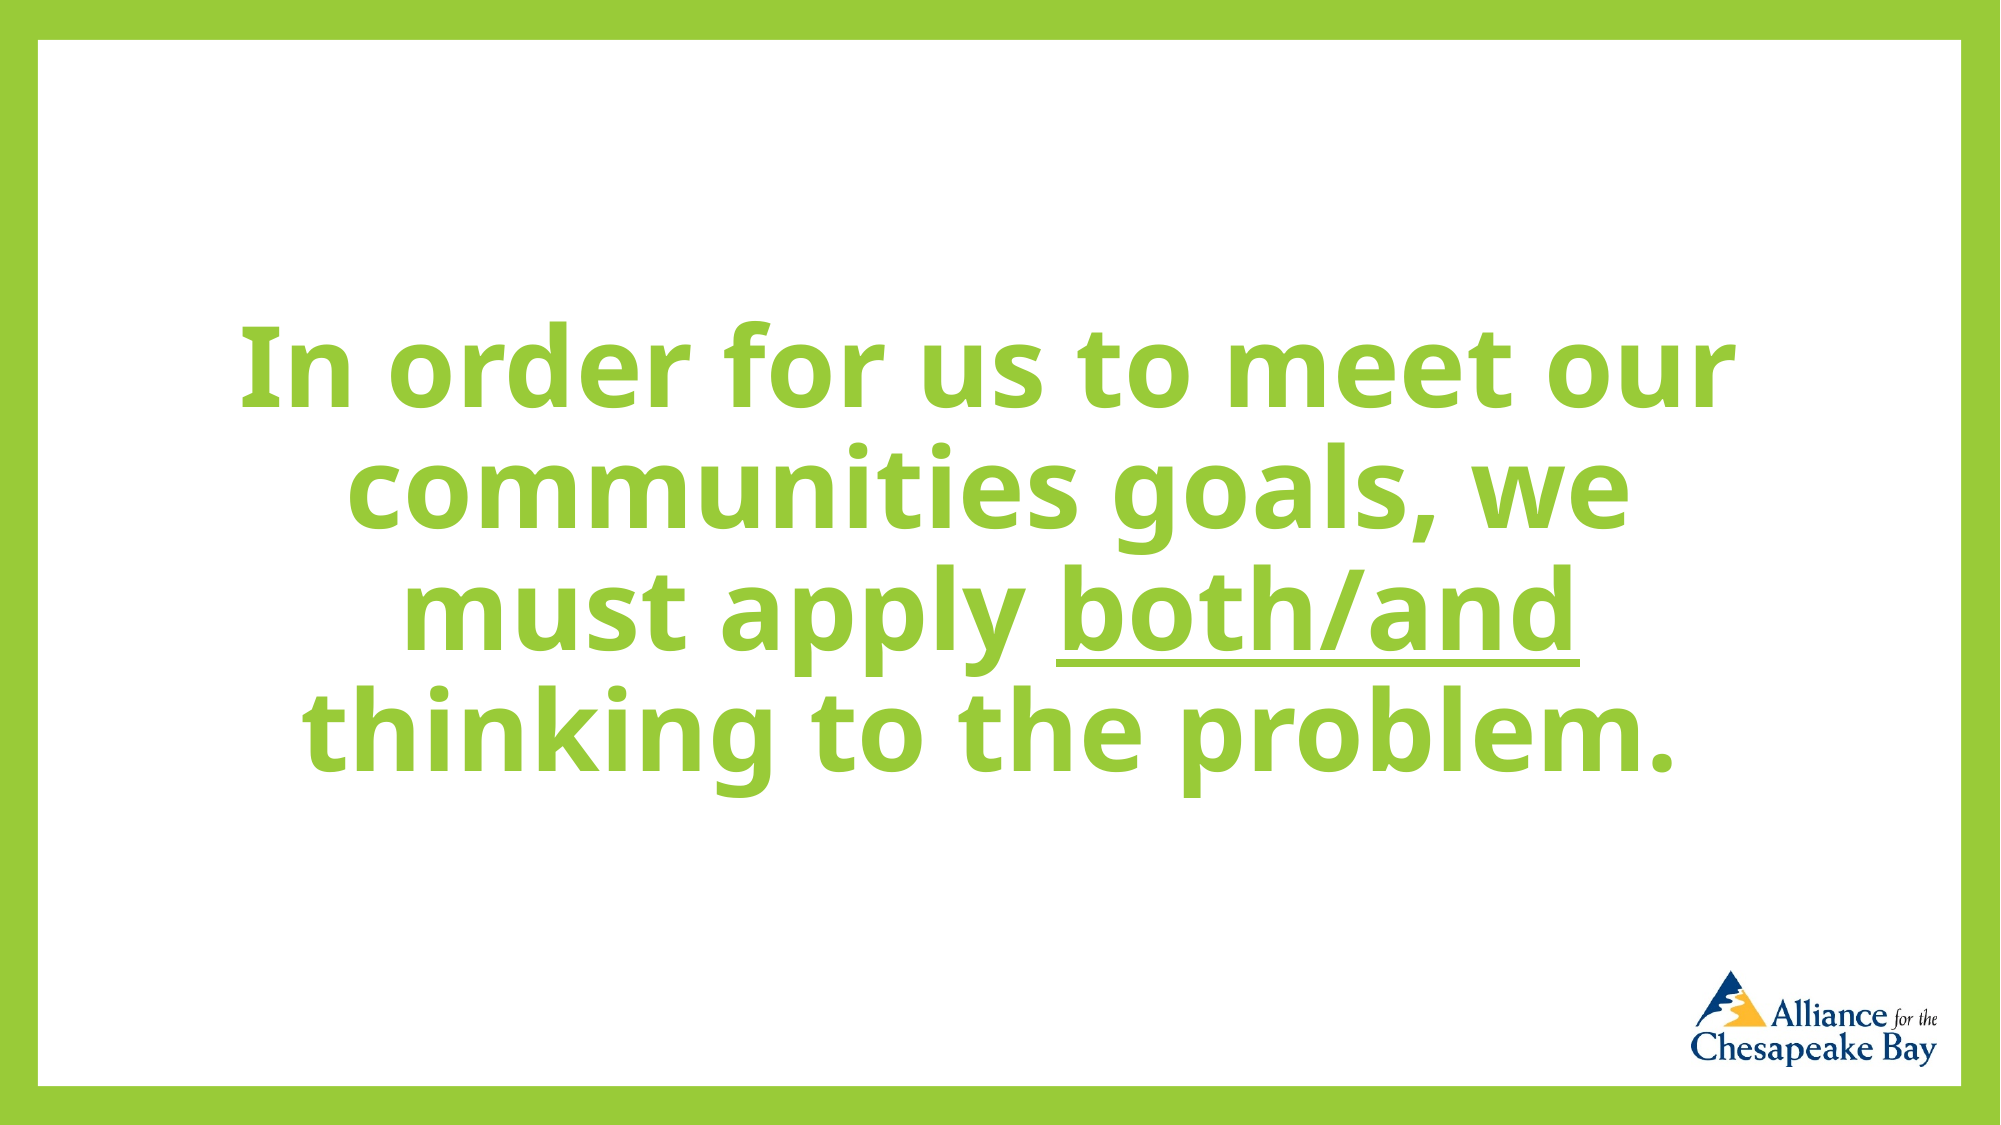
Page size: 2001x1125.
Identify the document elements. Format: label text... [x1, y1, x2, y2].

list In order for us to meet our communities goals, we must apply both/and thinking to the problem. [176, 302, 1796, 474]
picture [1691, 970, 1937, 1067]
